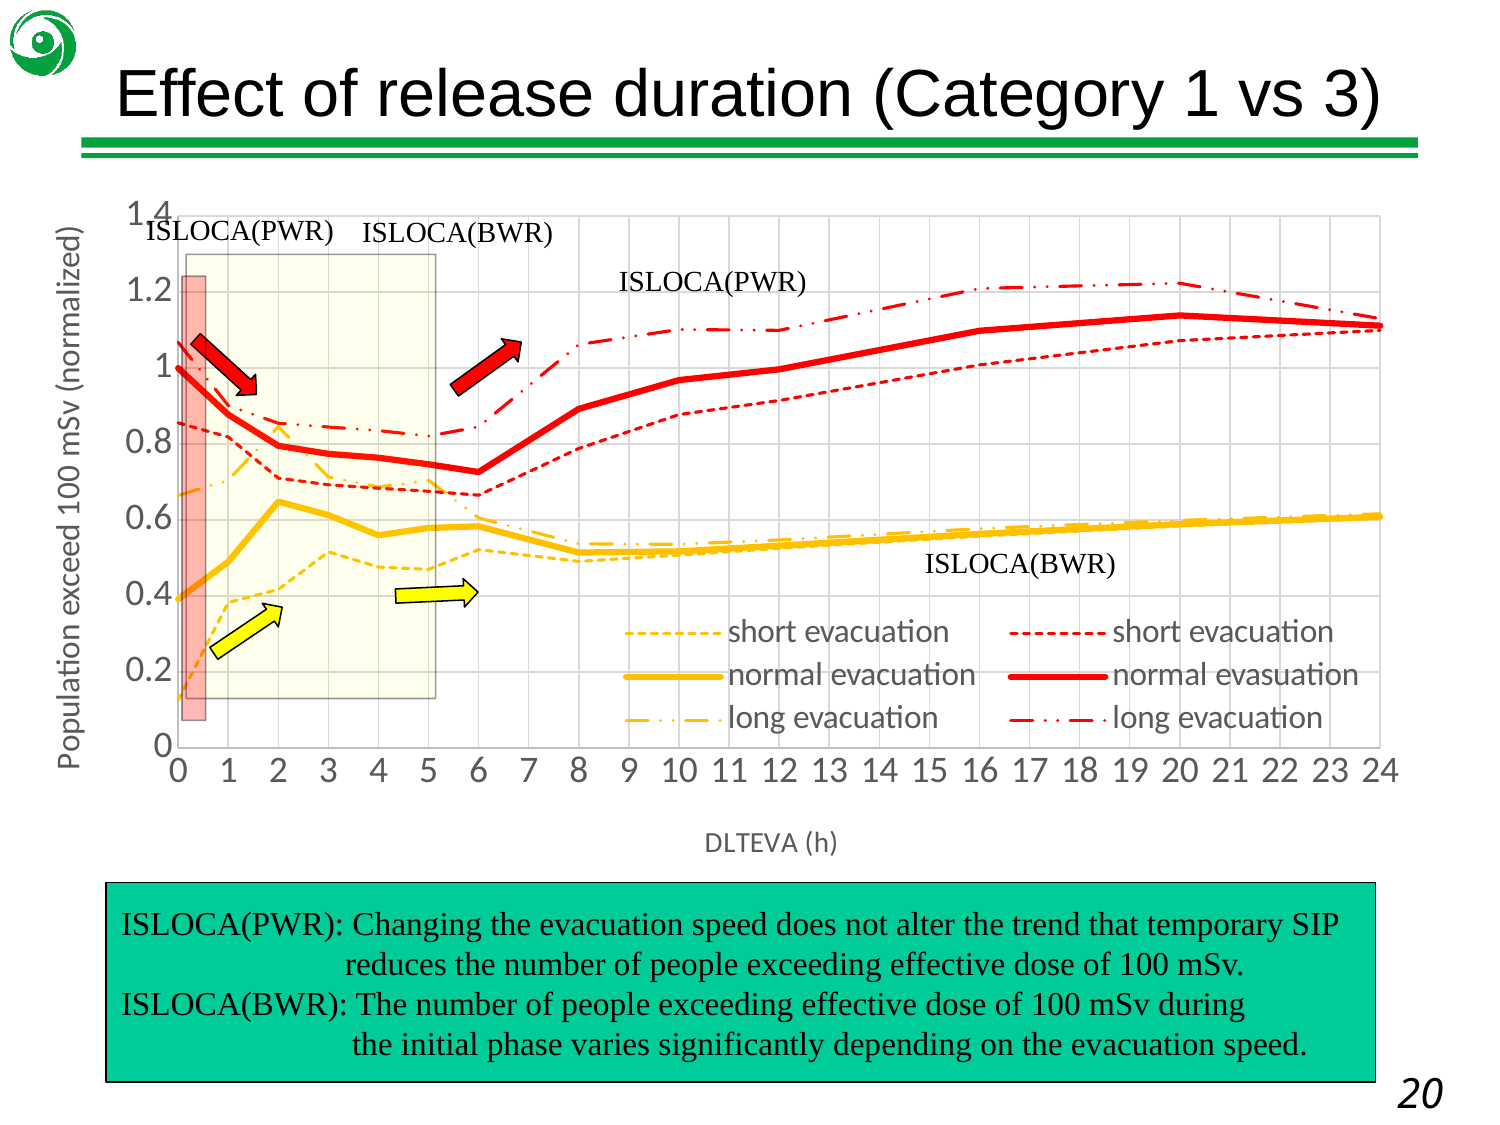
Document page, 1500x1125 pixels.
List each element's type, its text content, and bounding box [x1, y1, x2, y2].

list ISLOCA(PWR): Changing the evacuation speed does not alter the trend that temporary SIP reduces the number of people exceeding effective dose of 100 mSv. ISLOCA(BWR): The number of people exceeding effective dose of 100 mSv during the initial phase varies significantly depending on the evacuation speed. [106, 882, 1376, 1083]
picture [0, 0, 88, 88]
chart [29, 146, 1433, 870]
title Effect of release duration (Category 1 vs 3) [87, 42, 1413, 138]
